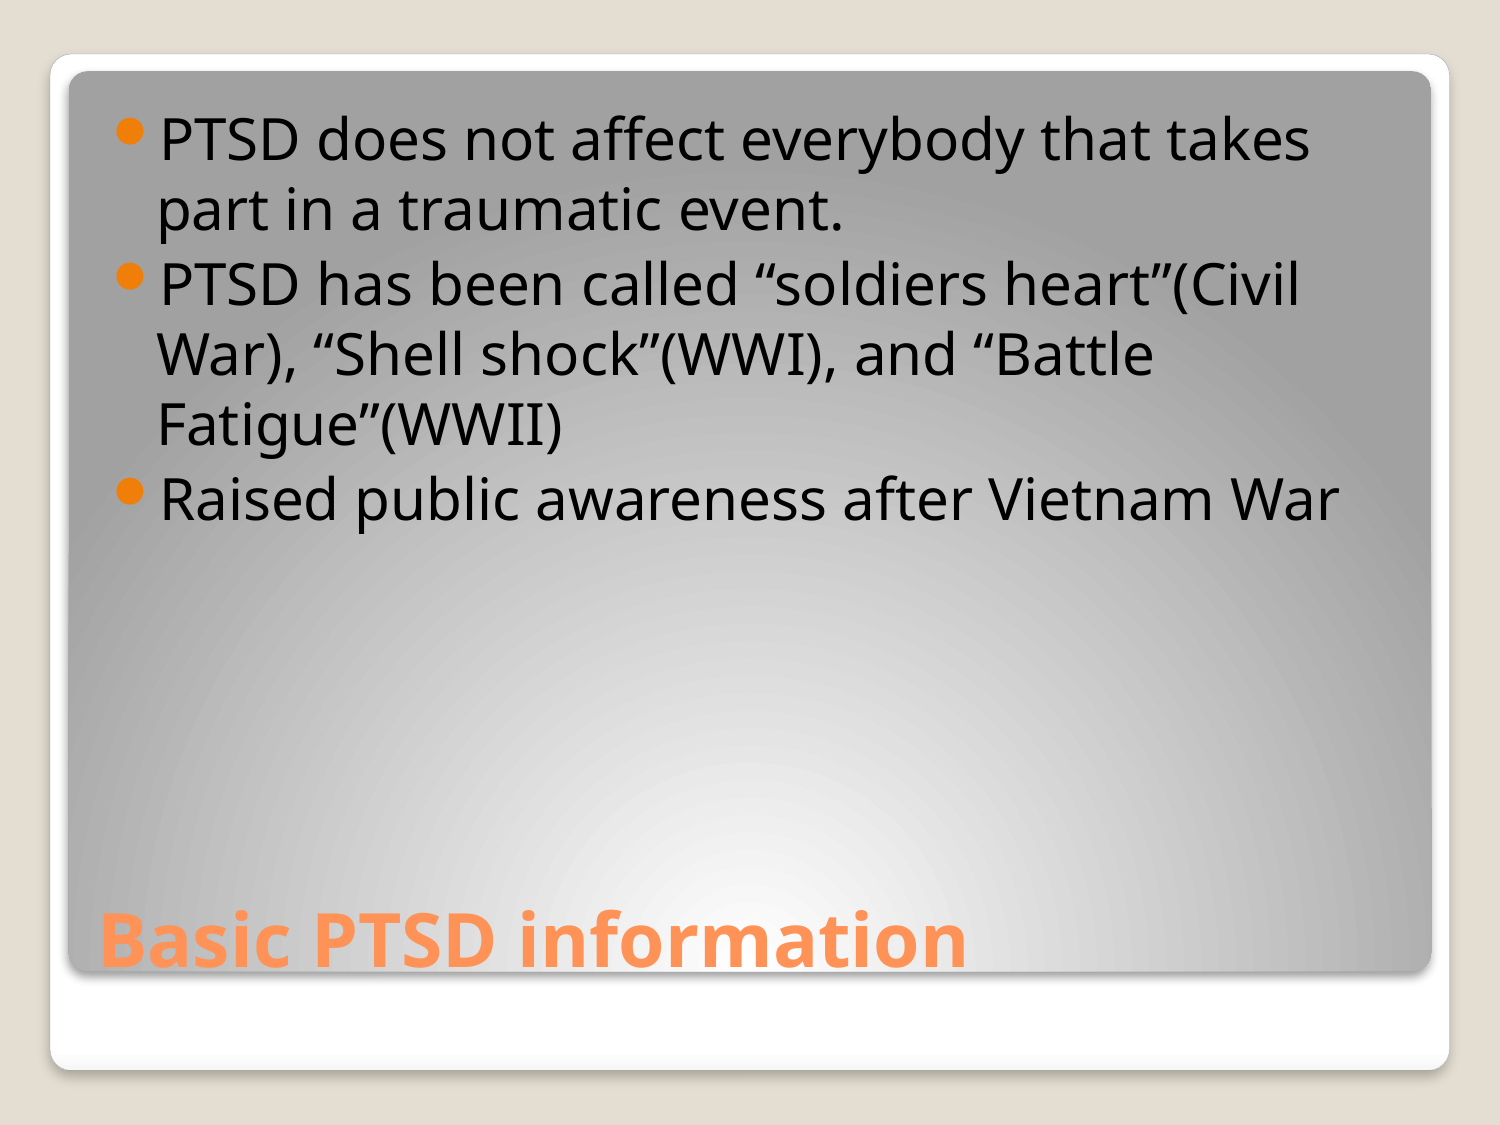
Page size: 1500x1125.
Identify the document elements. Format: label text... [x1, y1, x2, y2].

title Basic PTSD information [82, 817, 1425, 990]
list PTSD does not affect everybody that takes part in a traumatic event. PTSD has been called “soldiers heart”(Civil War), “Shell shock”(WWI), and “Battle Fatigue”(WWII) Raised public awareness after Vietnam War [82, 86, 1425, 774]
